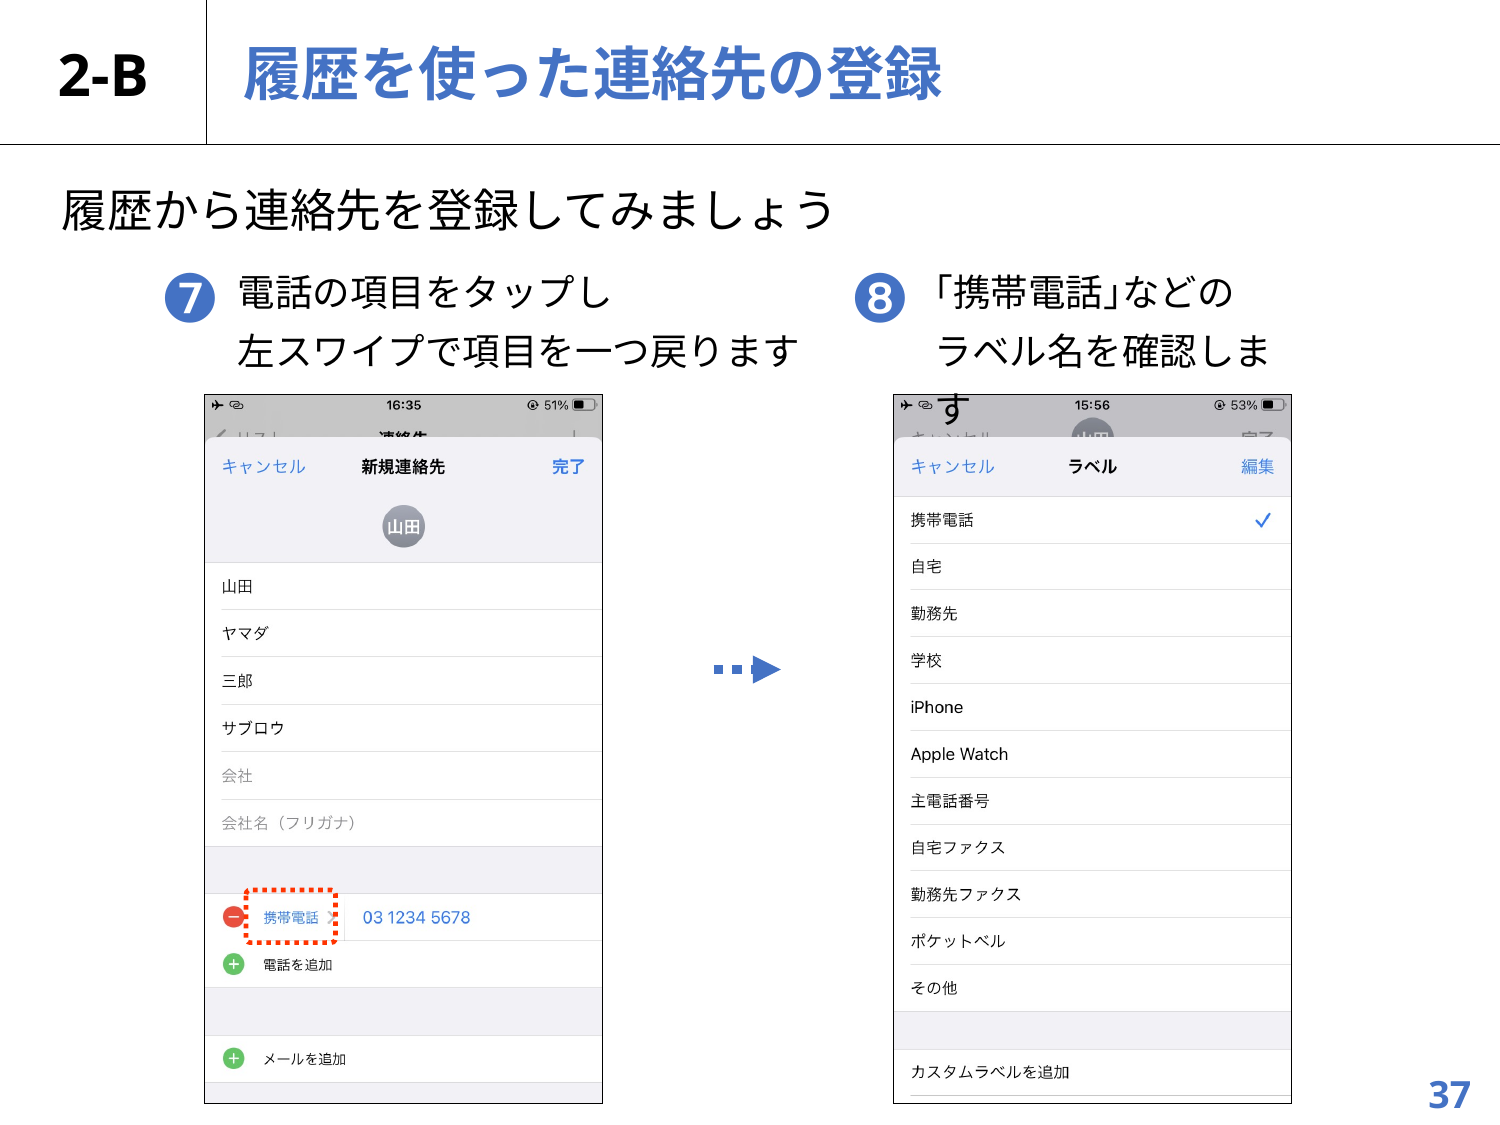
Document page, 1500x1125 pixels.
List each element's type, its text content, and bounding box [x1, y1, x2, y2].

text_box 37 [1399, 1063, 1500, 1123]
title 履歴を使った連絡先の登録 [228, 36, 1472, 116]
text_box 電話の項目をタップし 左スワイプで項目を一つ戻ります [231, 248, 859, 381]
text_box ❼ [145, 274, 223, 343]
text_box 2-B [0, 0, 207, 147]
picture [204, 394, 603, 1104]
picture [893, 394, 1292, 1104]
text_box 履歴から連絡先を登録してみましょう [46, 180, 1422, 274]
text_box ❽ [859, 274, 919, 343]
text_box ｢携帯電話｣などの ラベル名を確認します [919, 248, 1313, 439]
